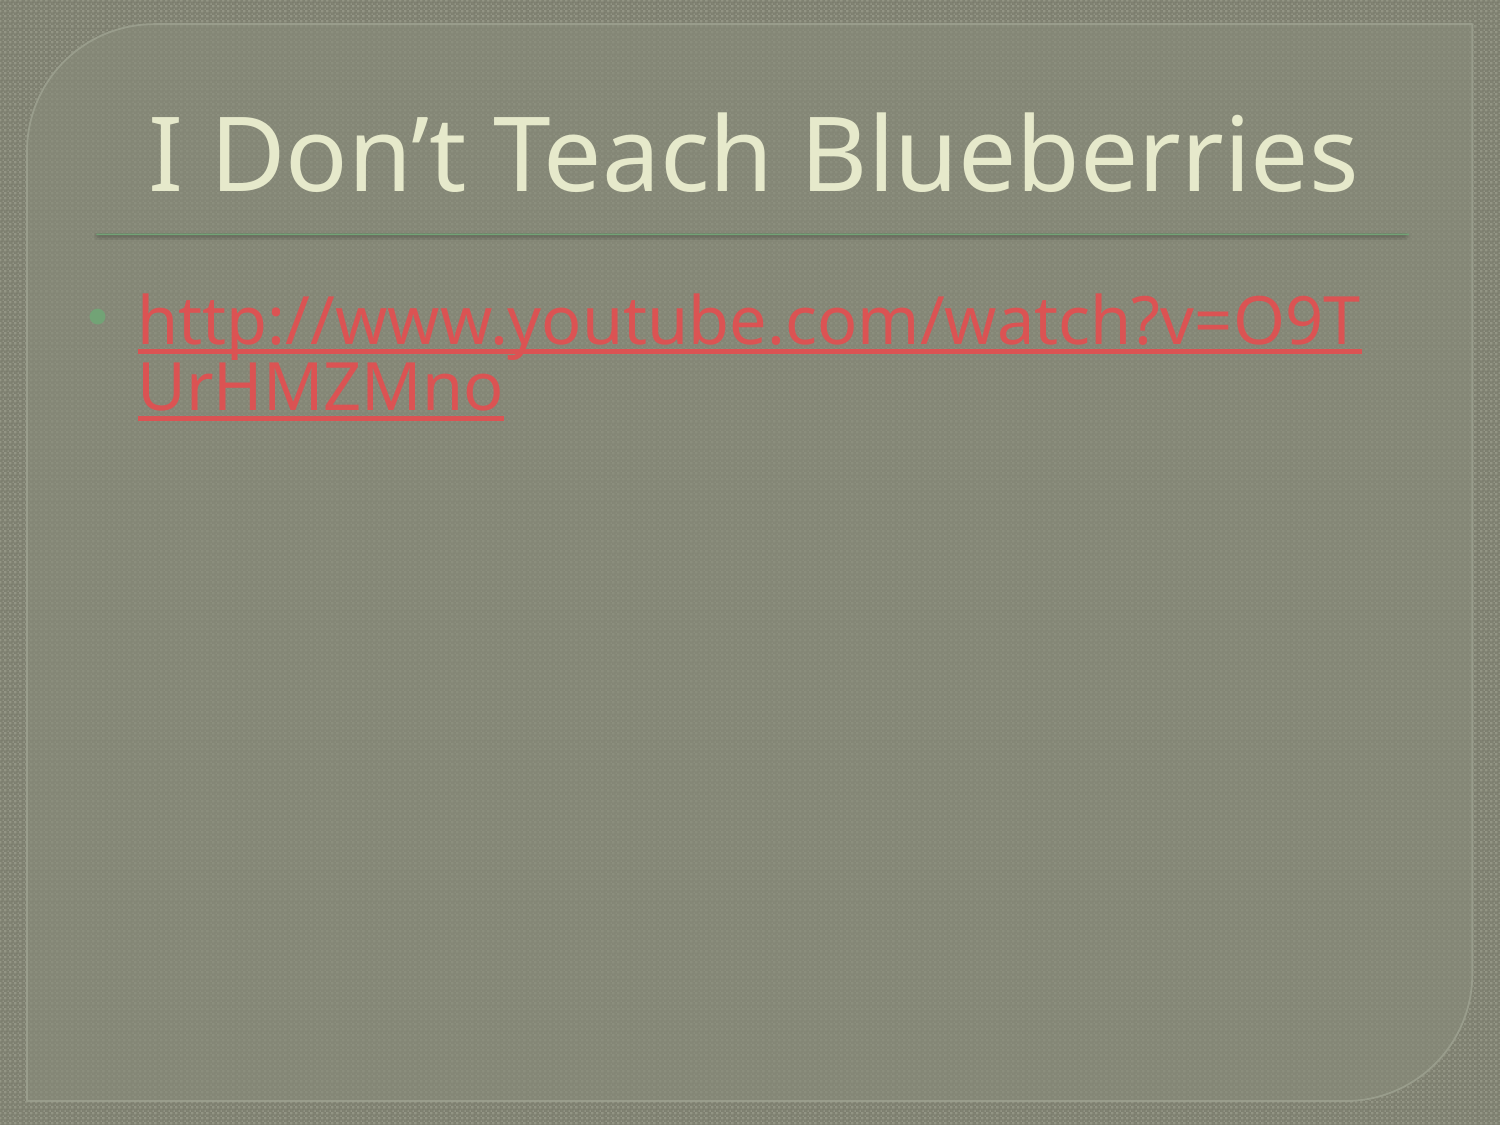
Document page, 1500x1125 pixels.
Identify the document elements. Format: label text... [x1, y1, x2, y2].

list http://www.youtube.com/watch?v=O9TUrHMZMno [75, 270, 1425, 1013]
title I Don’t Teach Blueberries [75, 41, 1425, 230]
